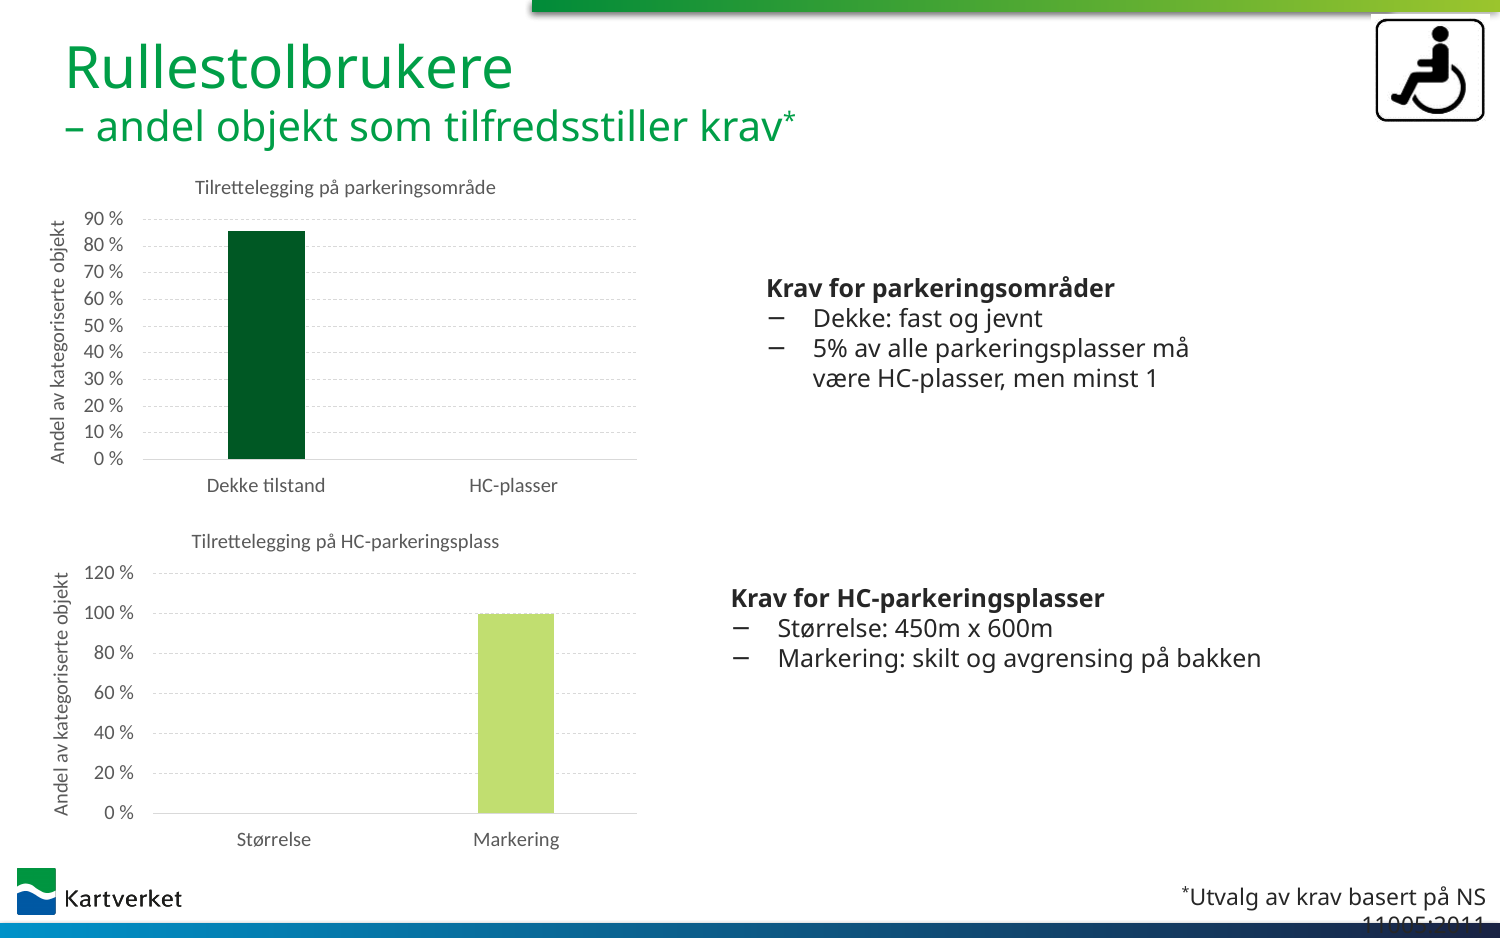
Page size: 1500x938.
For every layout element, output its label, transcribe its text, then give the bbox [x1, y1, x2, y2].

picture [41, 520, 650, 859]
text_box Krav for parkeringsområder Dekke: fast og jevnt 5% av alle parkeringsplasser må være HC-plasser, men minst 1 [751, 264, 1232, 400]
text_box Rullestolbrukere – andel objekt som tilfredsstiller krav* [49, 23, 1431, 158]
picture [1371, 13, 1491, 127]
text_box Krav for HC-parkeringsplasser Størrelse: 450m x 600m Markering: skilt og avgrensing på bakken [715, 574, 1278, 680]
text_box *Utvalg av krav basert på NS 11005:2011 [1068, 873, 1500, 938]
picture [41, 166, 650, 505]
